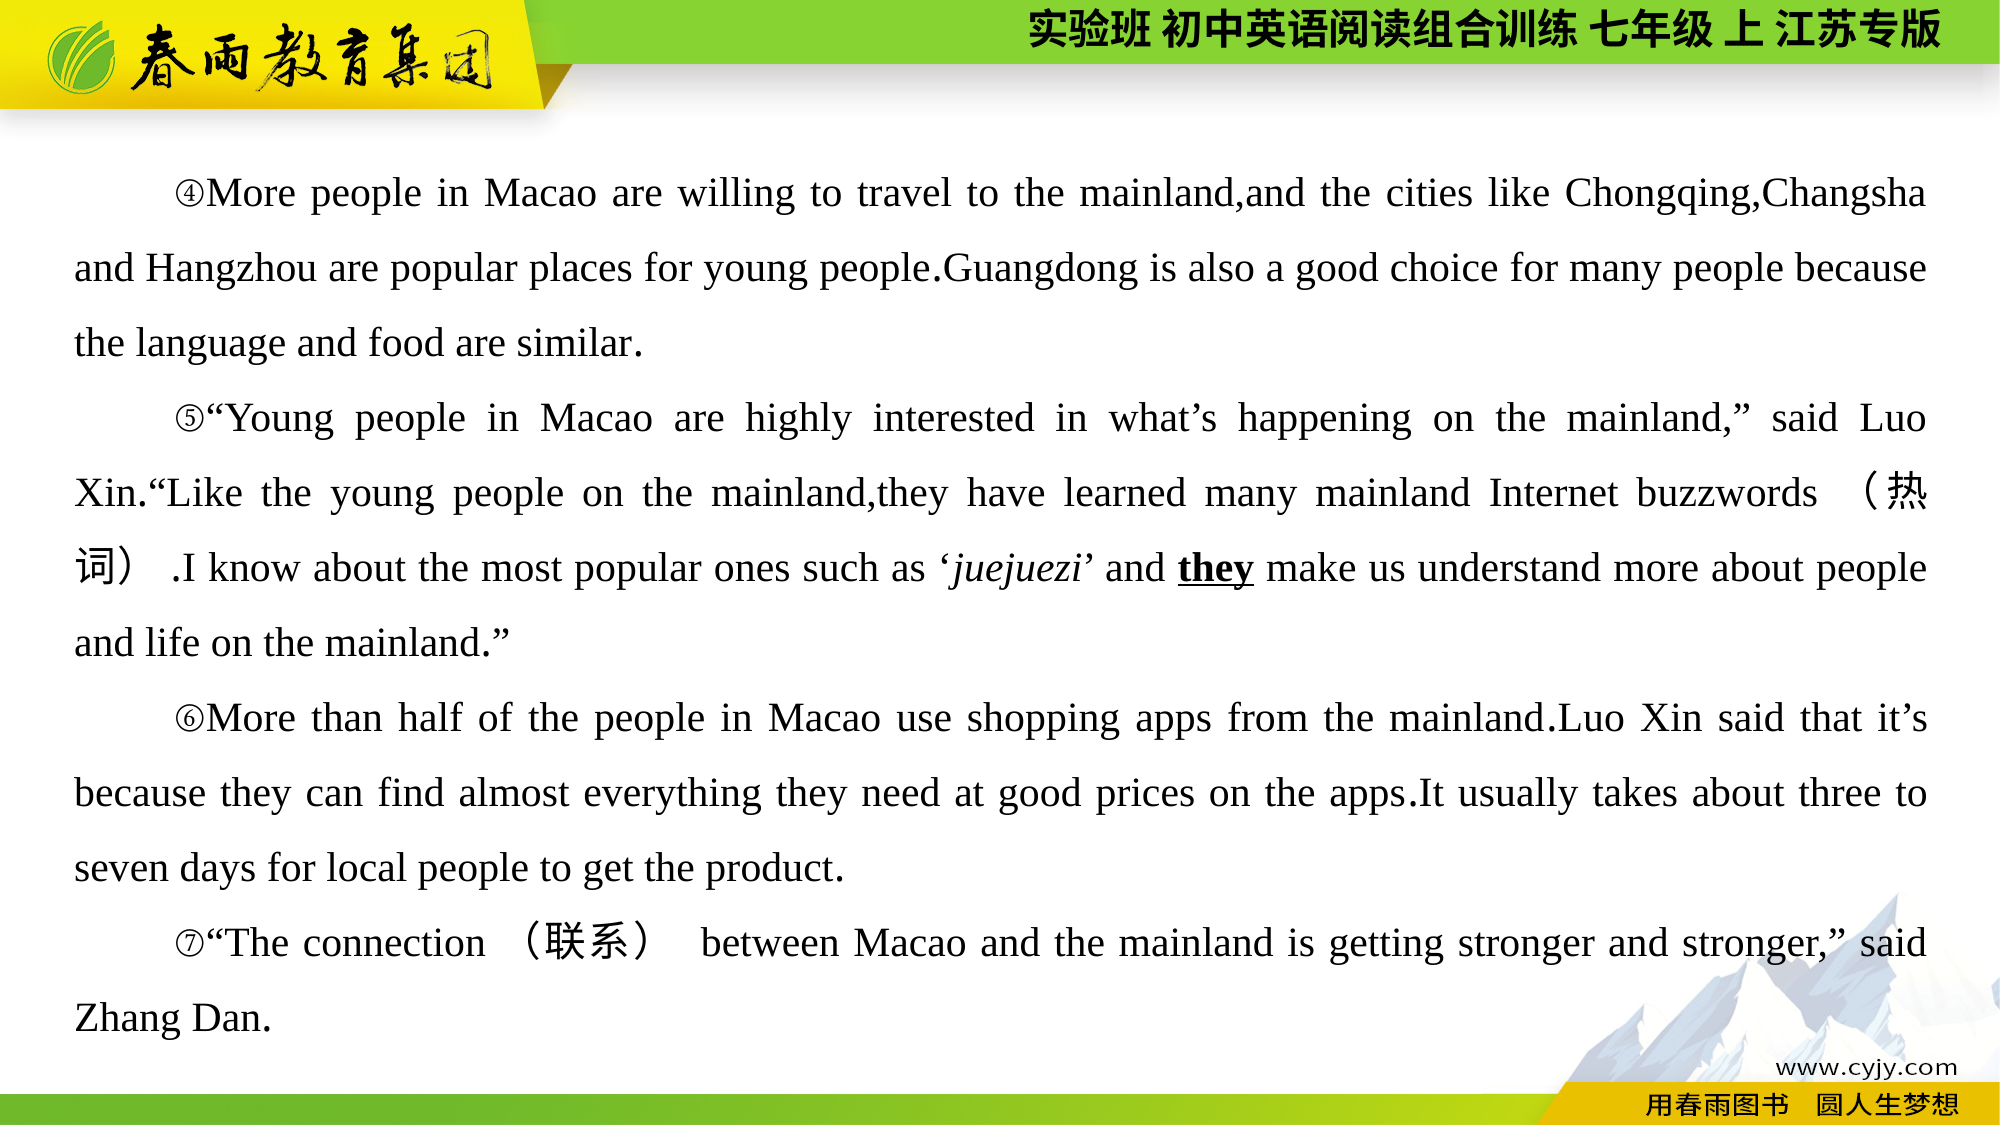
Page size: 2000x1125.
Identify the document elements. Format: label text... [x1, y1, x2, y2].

picture [0, 0, 2000, 1125]
list ④More people in Macao are willing to travel to the mainland,and the cities like Chongqing,Changsha and Hangzhou are popular places for young people.Guangdong is also a good choice for many people because the language and food are similar. ⑤“Young people in Macao are highly interested in what’s happening on the mainland,” said Luo Xin.“Like the young people on the mainland,they have learned many mainland Internet buzzwords（热词）.I know about the most popular ones such as ‘juejuezi’ and they make us understand more about people and life on the mainland.” ⑥More than half of the people in Macao use shopping apps from the mainland.Luo Xin said that it’s because they can find almost everything they need at good prices on the apps.It usually takes about three to seven days for local people to get the product. ⑦“The connection（联系） between Macao and the mainland is getting stronger and stronger,” said Zhang Dan. [59, 132, 1944, 1047]
